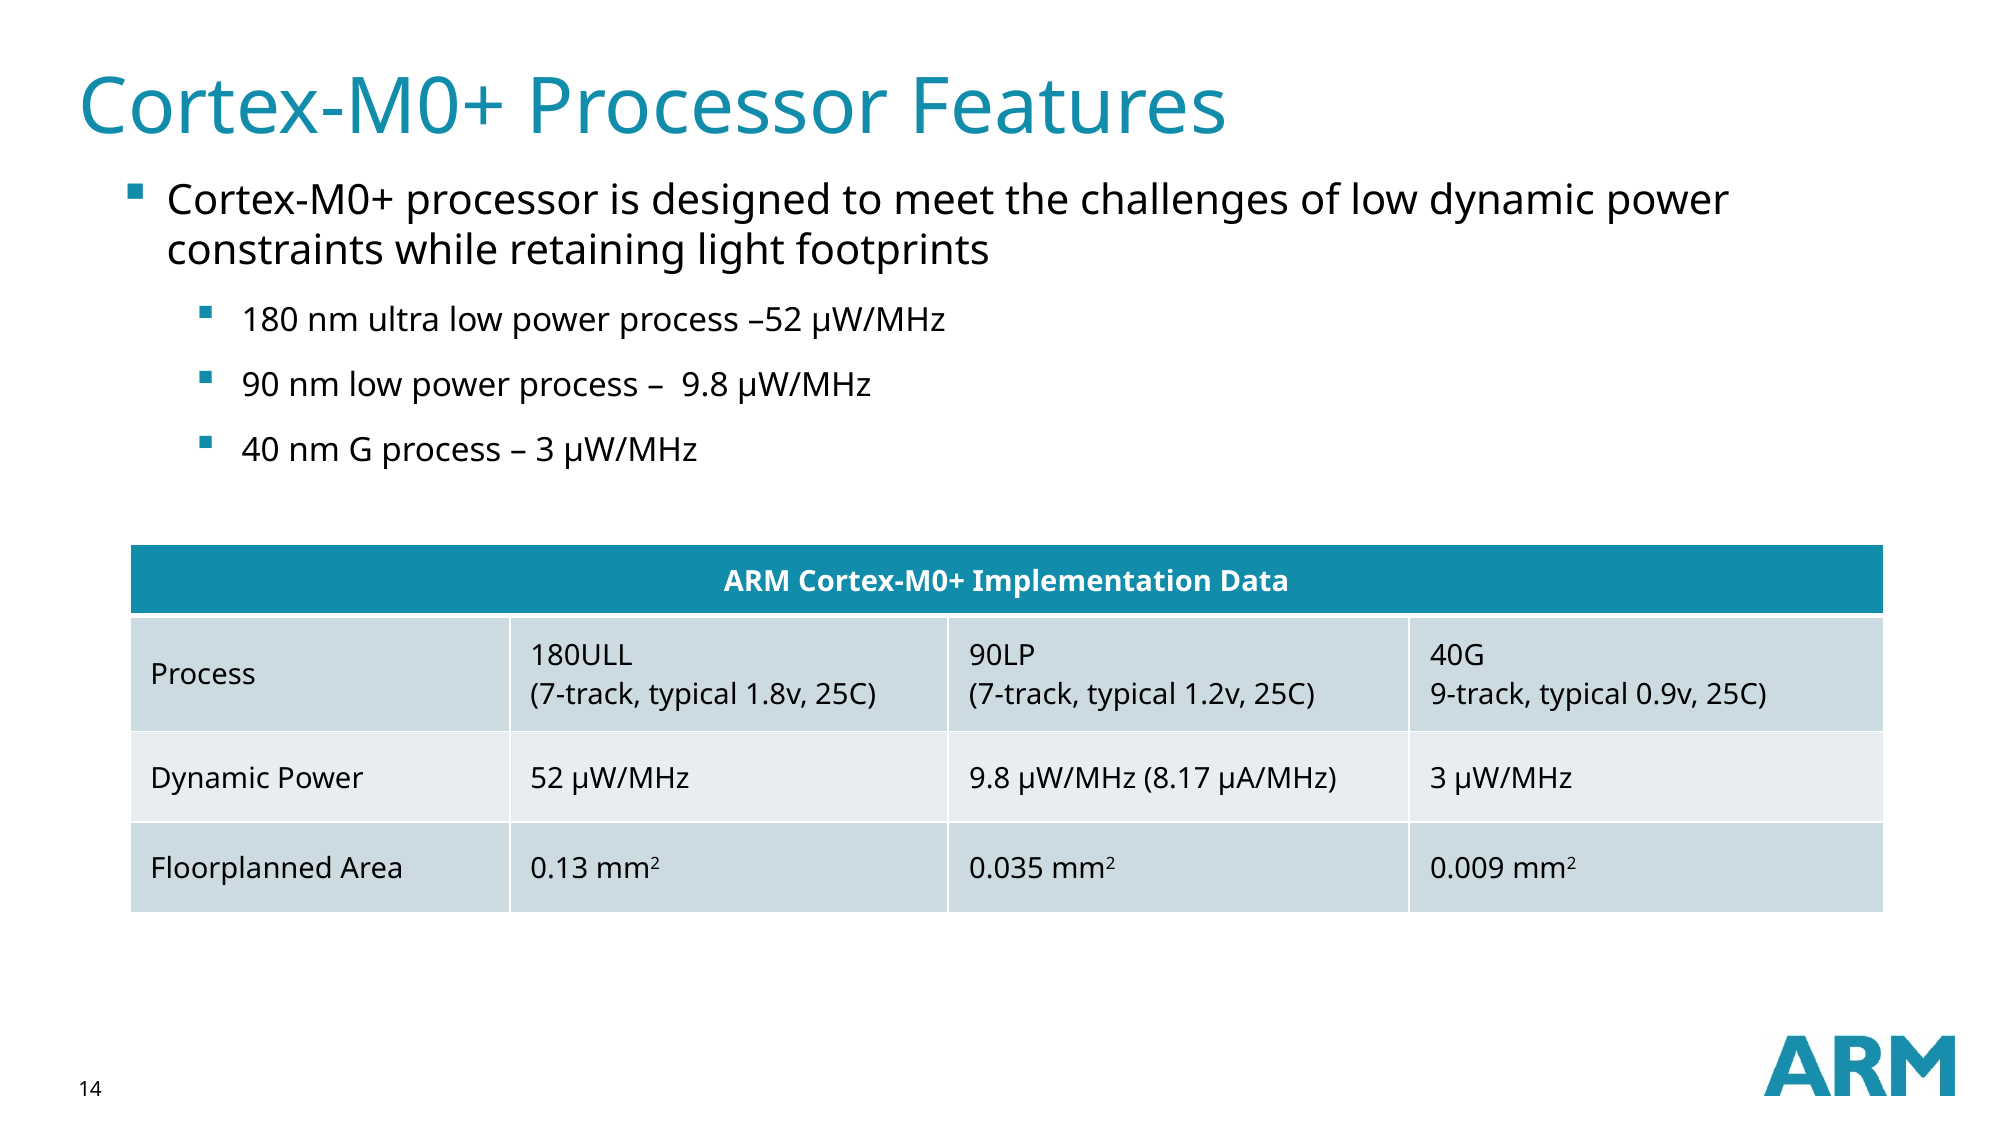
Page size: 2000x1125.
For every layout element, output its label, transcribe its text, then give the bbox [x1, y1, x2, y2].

table_cell 0.13 mm2 [511, 823, 947, 912]
picture [1763, 1035, 1955, 1096]
table_cell 9.8 µW/MHz (8.17 µA/MHz) [949, 732, 1408, 821]
table_cell 0.009 mm2 [1410, 823, 1883, 912]
table_cell 180ULL (7-track, typical 1.8v, 25C) [511, 618, 947, 731]
table_cell Floorplanned Area [131, 823, 509, 912]
table_cell 40G 9-track, typical 0.9v, 25C) [1410, 618, 1883, 731]
title Cortex-M0+ Processor Features [78, 55, 1910, 150]
text_box Cortex-M0+ processor is designed to meet the challenges of low dynamic power constraints while retaining light footprints 180 nm ultra low power process –52 µW/MHz 90 nm low power process – 9.8 µW/MHz 40 nm G process – 3 µW/MHz [108, 165, 1898, 515]
table_cell 90LP (7-track, typical 1.2v, 25C) [949, 618, 1408, 731]
table_header ARM Cortex-M0+ Implementation Data [131, 545, 1883, 613]
table_cell 0.035 mm2 [949, 823, 1408, 912]
table_cell Process [131, 618, 509, 731]
table_cell 52 µW/MHz [511, 732, 947, 821]
table_cell 3 µW/MHz [1410, 732, 1883, 821]
table_cell Dynamic Power [131, 732, 509, 821]
